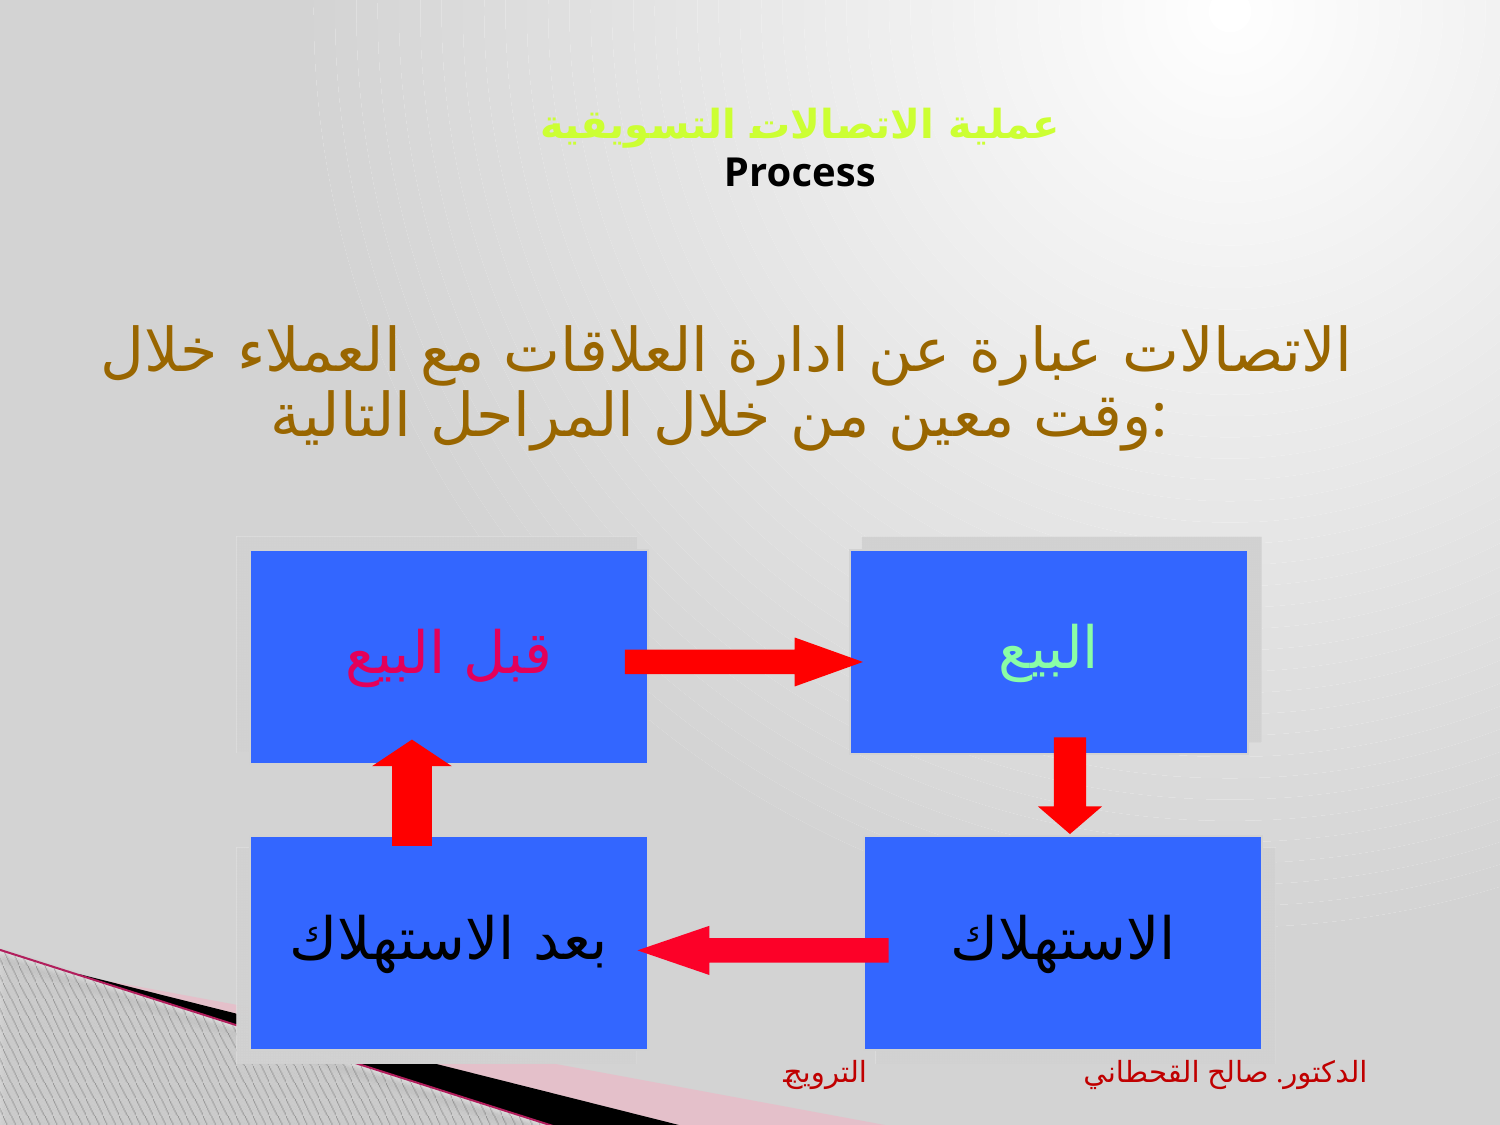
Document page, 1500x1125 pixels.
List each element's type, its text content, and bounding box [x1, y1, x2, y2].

footer الترويج الدكتور. صالح القحطاني [585, 1041, 1383, 1125]
text_box قبل البيع [249, 549, 649, 764]
text_box [1037, 737, 1103, 835]
text_box البيع [849, 549, 1249, 755]
title عملية الاتصالات التسويقية Process [100, 90, 1500, 203]
text_box [624, 637, 863, 687]
text_box [637, 925, 889, 976]
text_box بعد الاستهلاك [249, 836, 649, 1050]
text_box الاتصالات عبارة عن ادارة العلاقات مع العملاء خلال وقت معين من خلال المراحل التالية: [37, 312, 1418, 456]
text_box [372, 739, 452, 846]
text_box الاستهلاك [864, 836, 1263, 1041]
